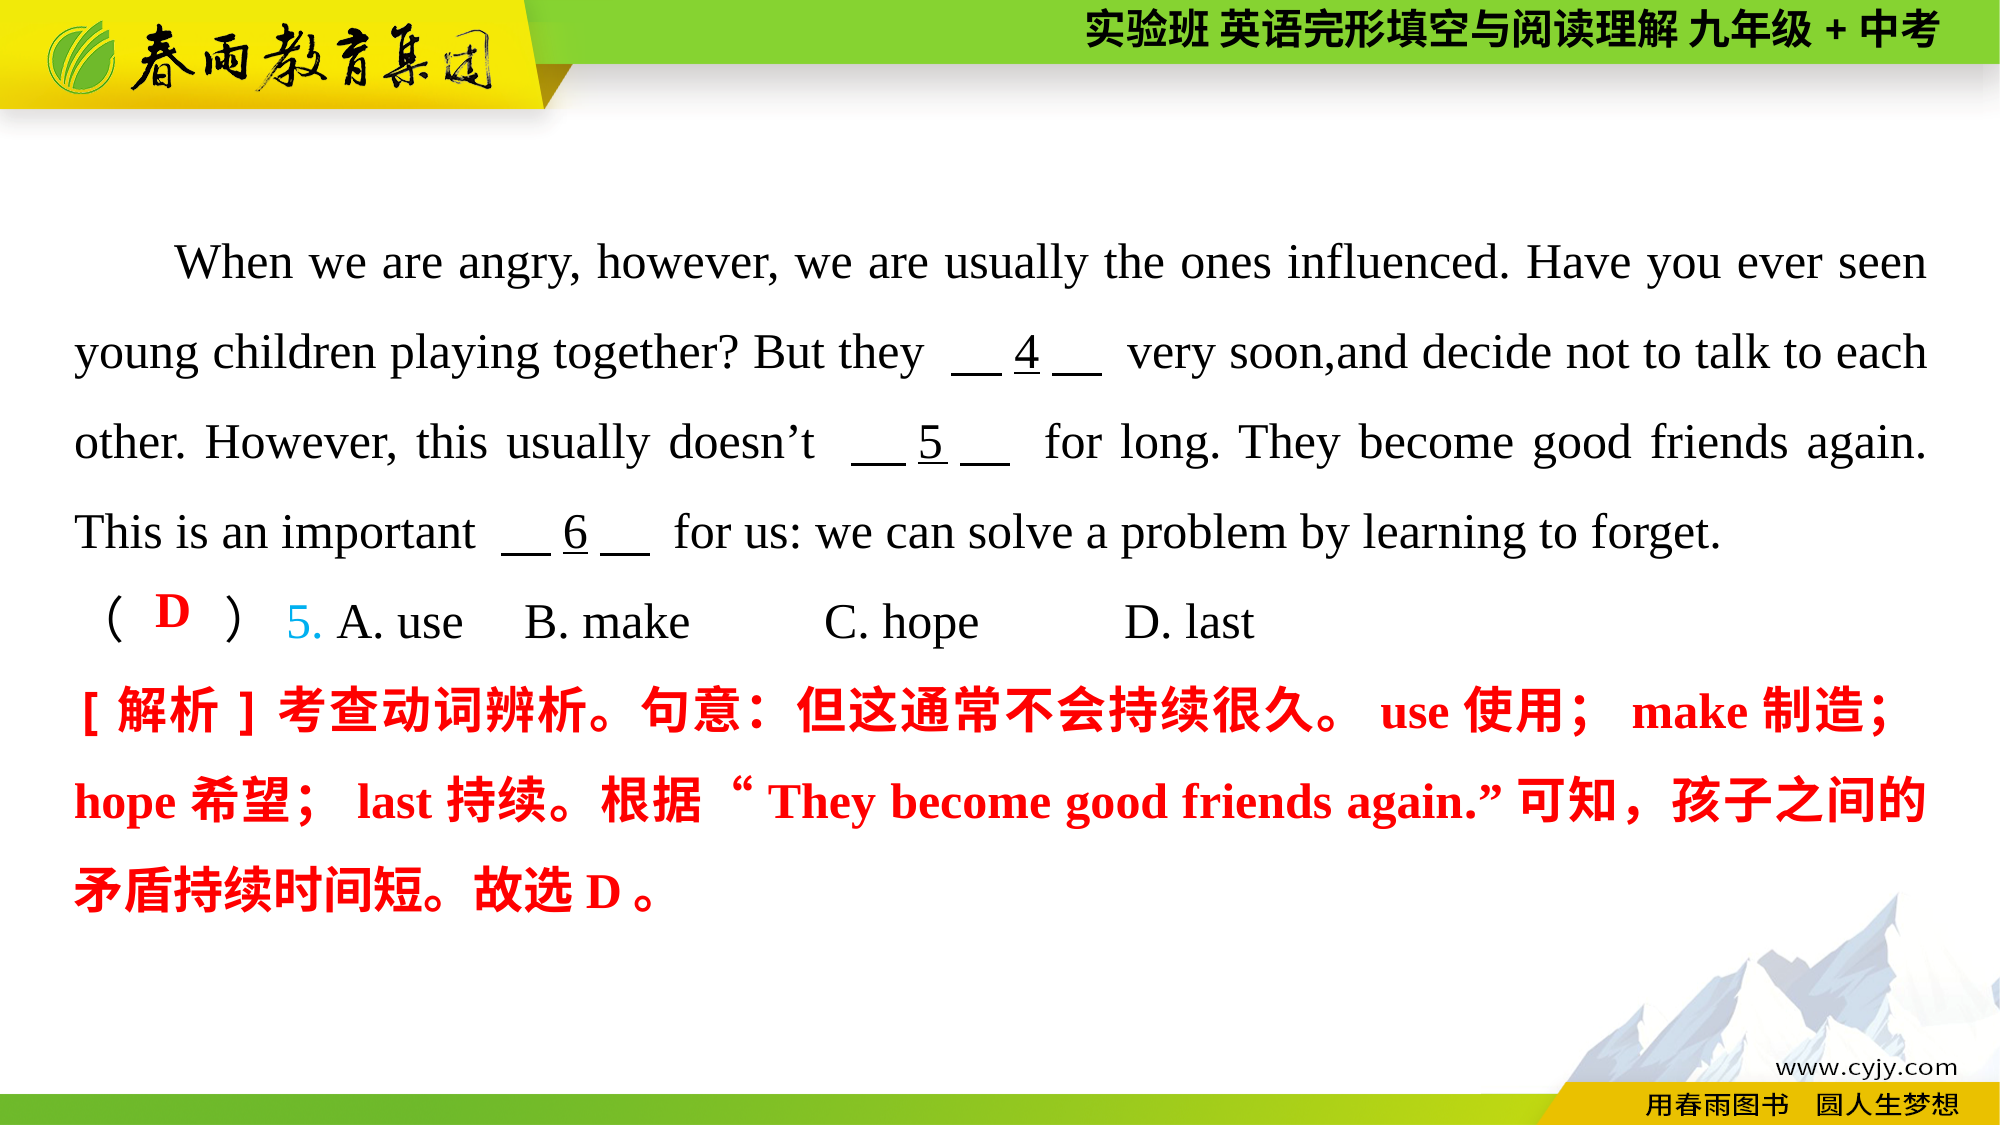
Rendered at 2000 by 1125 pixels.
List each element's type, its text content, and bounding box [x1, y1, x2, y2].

text_box [解析]考查动词辨析。句意：但这通常不会持续很久。use使用；make制造；hope希望；last持续。根据“They become good friends again.”可知，孩子之间的矛盾持续时间短。故选D。 [58, 640, 1943, 926]
text_box D [140, 570, 206, 646]
picture [0, 0, 2000, 1125]
list When we are angry, however, we are usually the ones influenced. Have you ever seen young children playing together? But they 4 very soon,and decide not to talk to each other. However, this usually doesn’t 5 for long. They become good friends again. This is an important 6 for us: we can solve a problem by learning to forget. [59, 191, 1944, 570]
text_box （ ）5. A. use B. make C. hope D. last [59, 570, 1944, 656]
